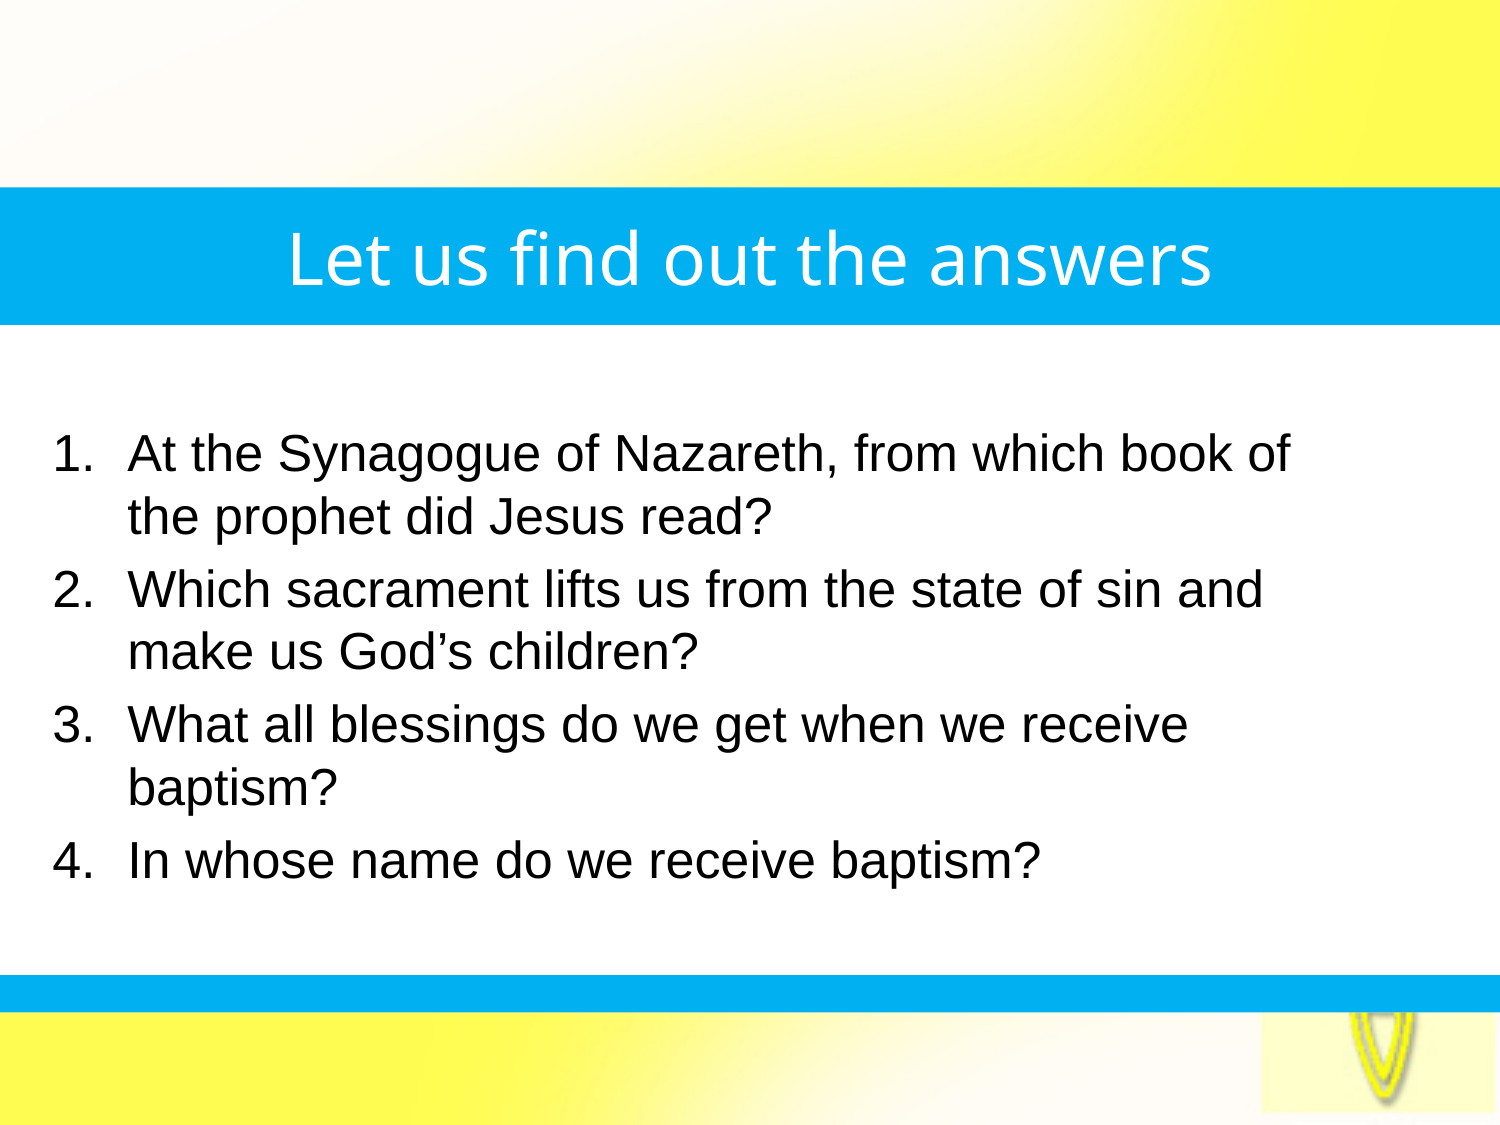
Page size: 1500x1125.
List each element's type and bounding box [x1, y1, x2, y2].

picture [416, 246, 448, 285]
picture [511, 230, 536, 284]
picture [667, 246, 702, 285]
picture [712, 246, 744, 285]
picture [1018, 246, 1045, 285]
picture [603, 230, 636, 285]
picture [1051, 246, 1104, 284]
picture [367, 238, 389, 285]
picture [753, 238, 775, 285]
picture [294, 233, 322, 284]
picture [0, 1013, 1500, 1125]
picture [798, 238, 820, 285]
picture [830, 230, 862, 284]
picture [1182, 246, 1209, 285]
picture [329, 246, 361, 285]
picture [932, 246, 962, 285]
picture [1111, 246, 1143, 285]
picture [560, 246, 592, 284]
picture [459, 246, 486, 285]
picture [541, 246, 546, 284]
picture [0, 0, 1500, 187]
picture [0, 326, 1500, 974]
picture [540, 232, 547, 239]
picture [976, 246, 1008, 284]
picture [873, 246, 905, 285]
picture [1154, 246, 1175, 284]
